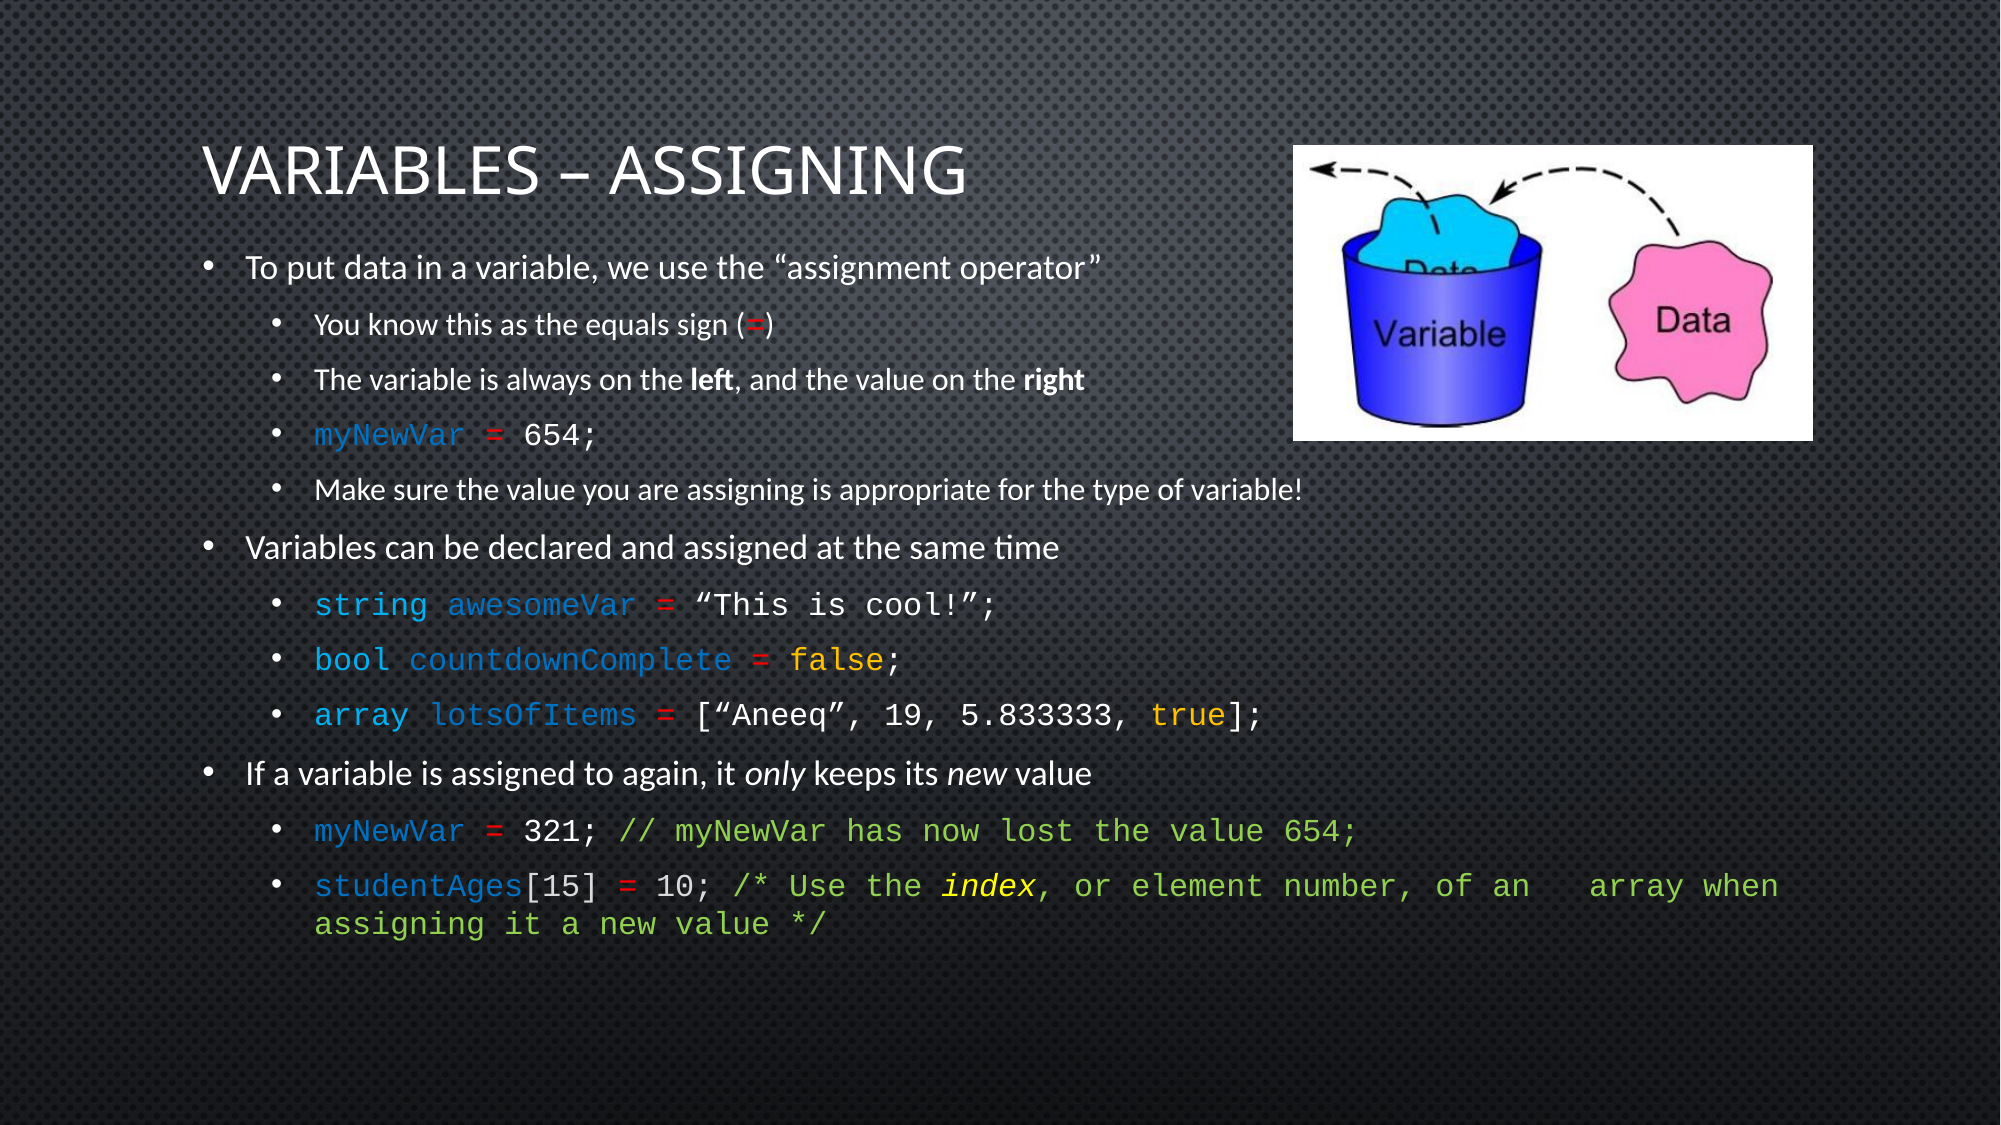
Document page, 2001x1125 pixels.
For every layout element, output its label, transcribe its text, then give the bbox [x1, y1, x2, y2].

list To put data in a variable, we use the “assignment operator” You know this as the equals sign (=) The variable is always on the left, and the value on the right myNewVar = 654; Make sure the value you are assigning is appropriate for the type of variable! Variables can be declared and assigned at the same time string awesomeVar = “This is cool!”; bool countdownComplete = false; array lotsOfItems = [“Aneeq”, 19, 5.833333, true]; If a variable is assigned to again, it only keeps its new value myNewVar = 321; // myNewVar has now lost the value 654; studentAges[15] = 10; /* Use the index, or element number, of an array when assigning it a new value */ [187, 236, 1813, 950]
title Variables – Assigning [187, 99, 1813, 236]
picture [1293, 145, 1813, 442]
